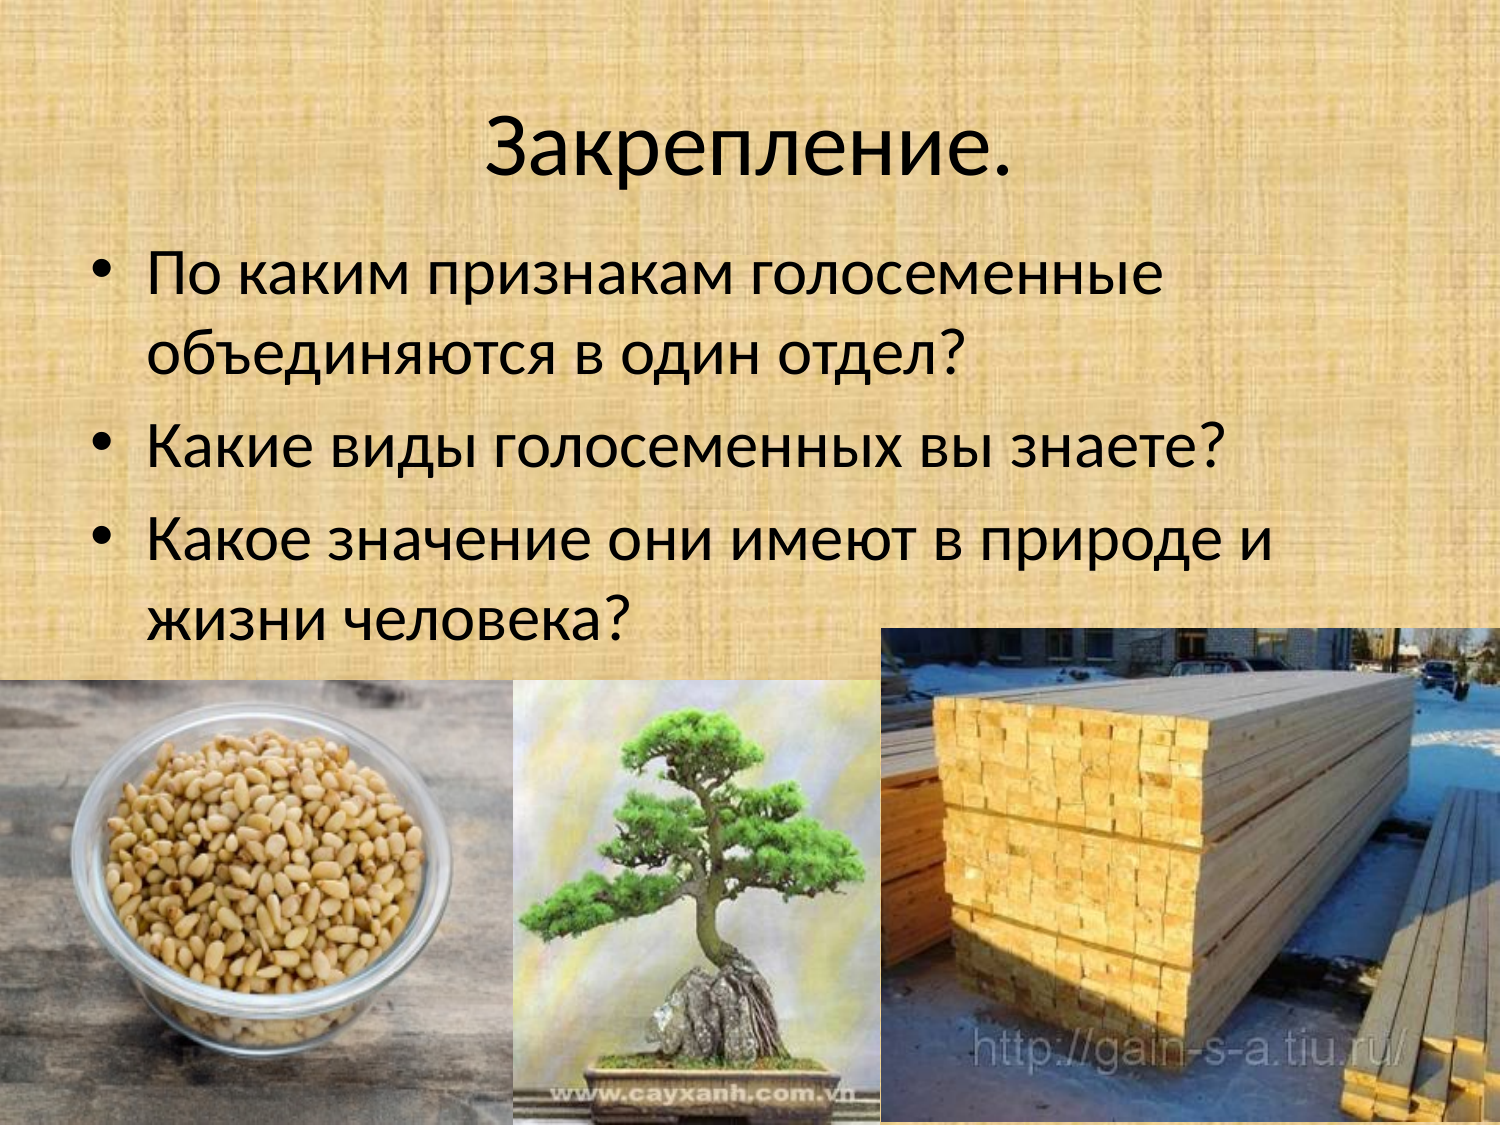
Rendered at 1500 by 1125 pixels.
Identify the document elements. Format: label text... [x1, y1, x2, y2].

picture [0, 0, 1500, 1125]
title Закрепление. [74, 44, 1426, 219]
list По каким признакам голосеменные объединяются в один отдел? Какие виды голосеменных вы знаете? Какое значение они имеют в природе и жизни человека? [74, 219, 1426, 679]
